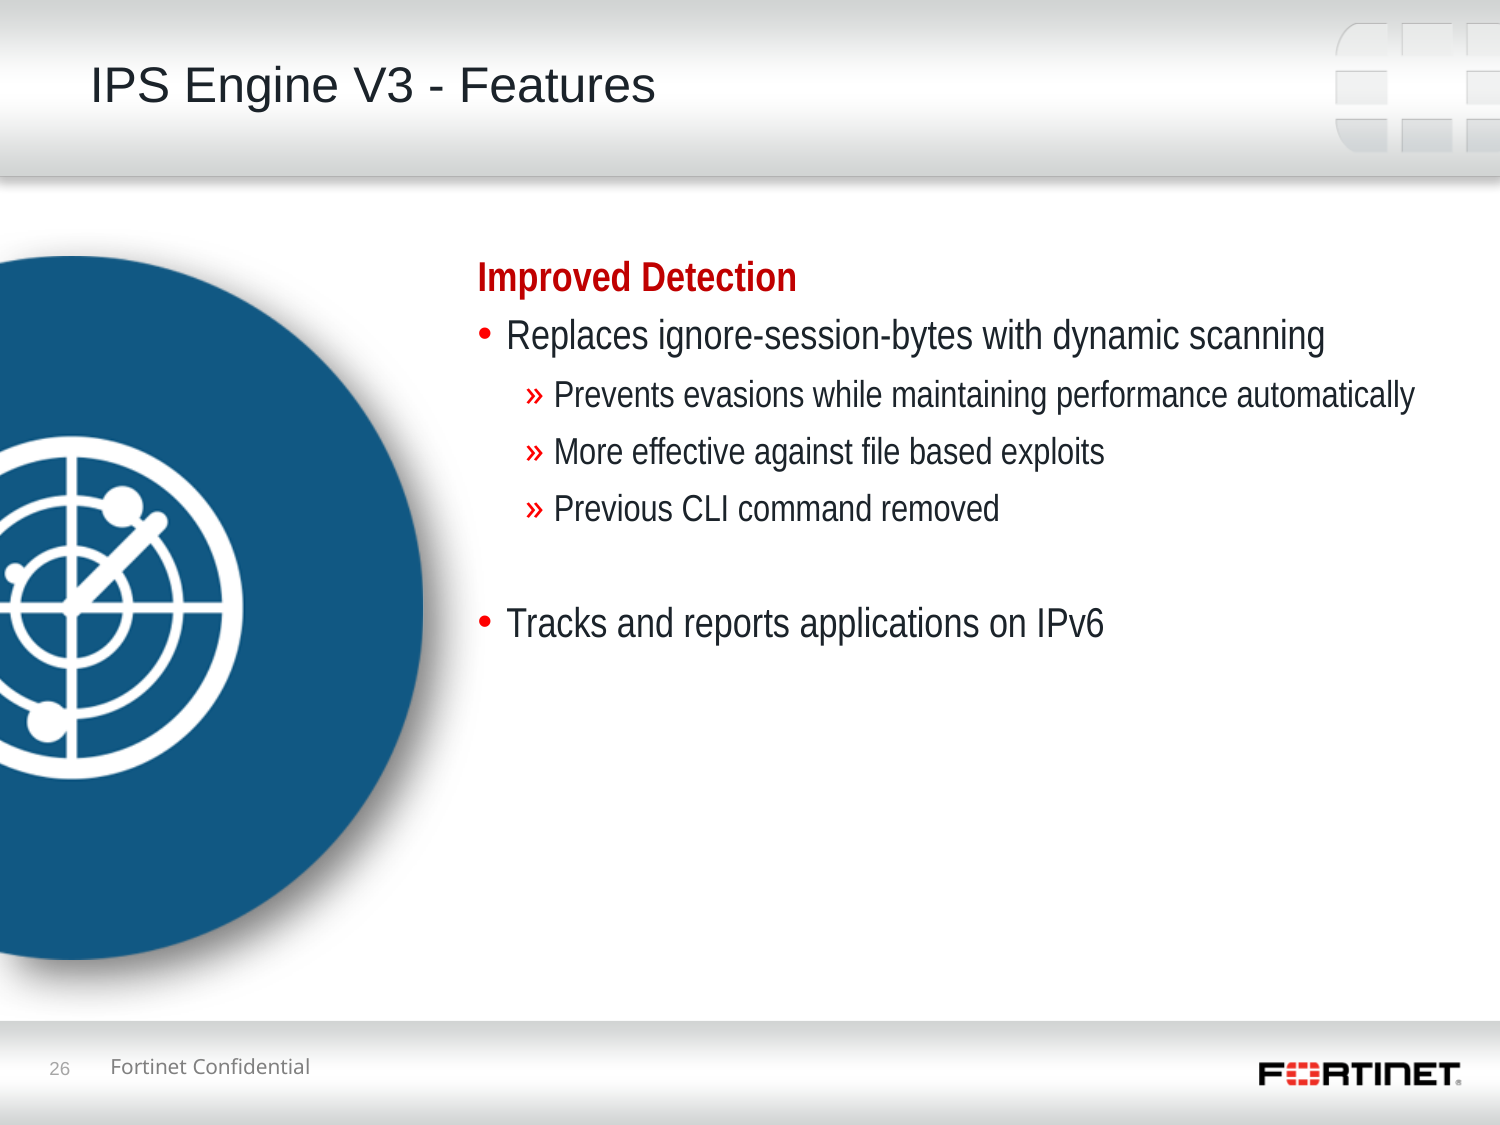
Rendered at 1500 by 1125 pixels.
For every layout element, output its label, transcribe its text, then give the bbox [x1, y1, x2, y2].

picture [0, 0, 1500, 1125]
list Improved Detection Replaces ignore-session-bytes with dynamic scanning Prevents evasions while maintaining performance automatically More effective against file based exploits Previous CLI command removed Tracks and reports applications on IPv6 [545, 242, 1463, 995]
title IPS Engine V3 - Features [75, 45, 1425, 138]
